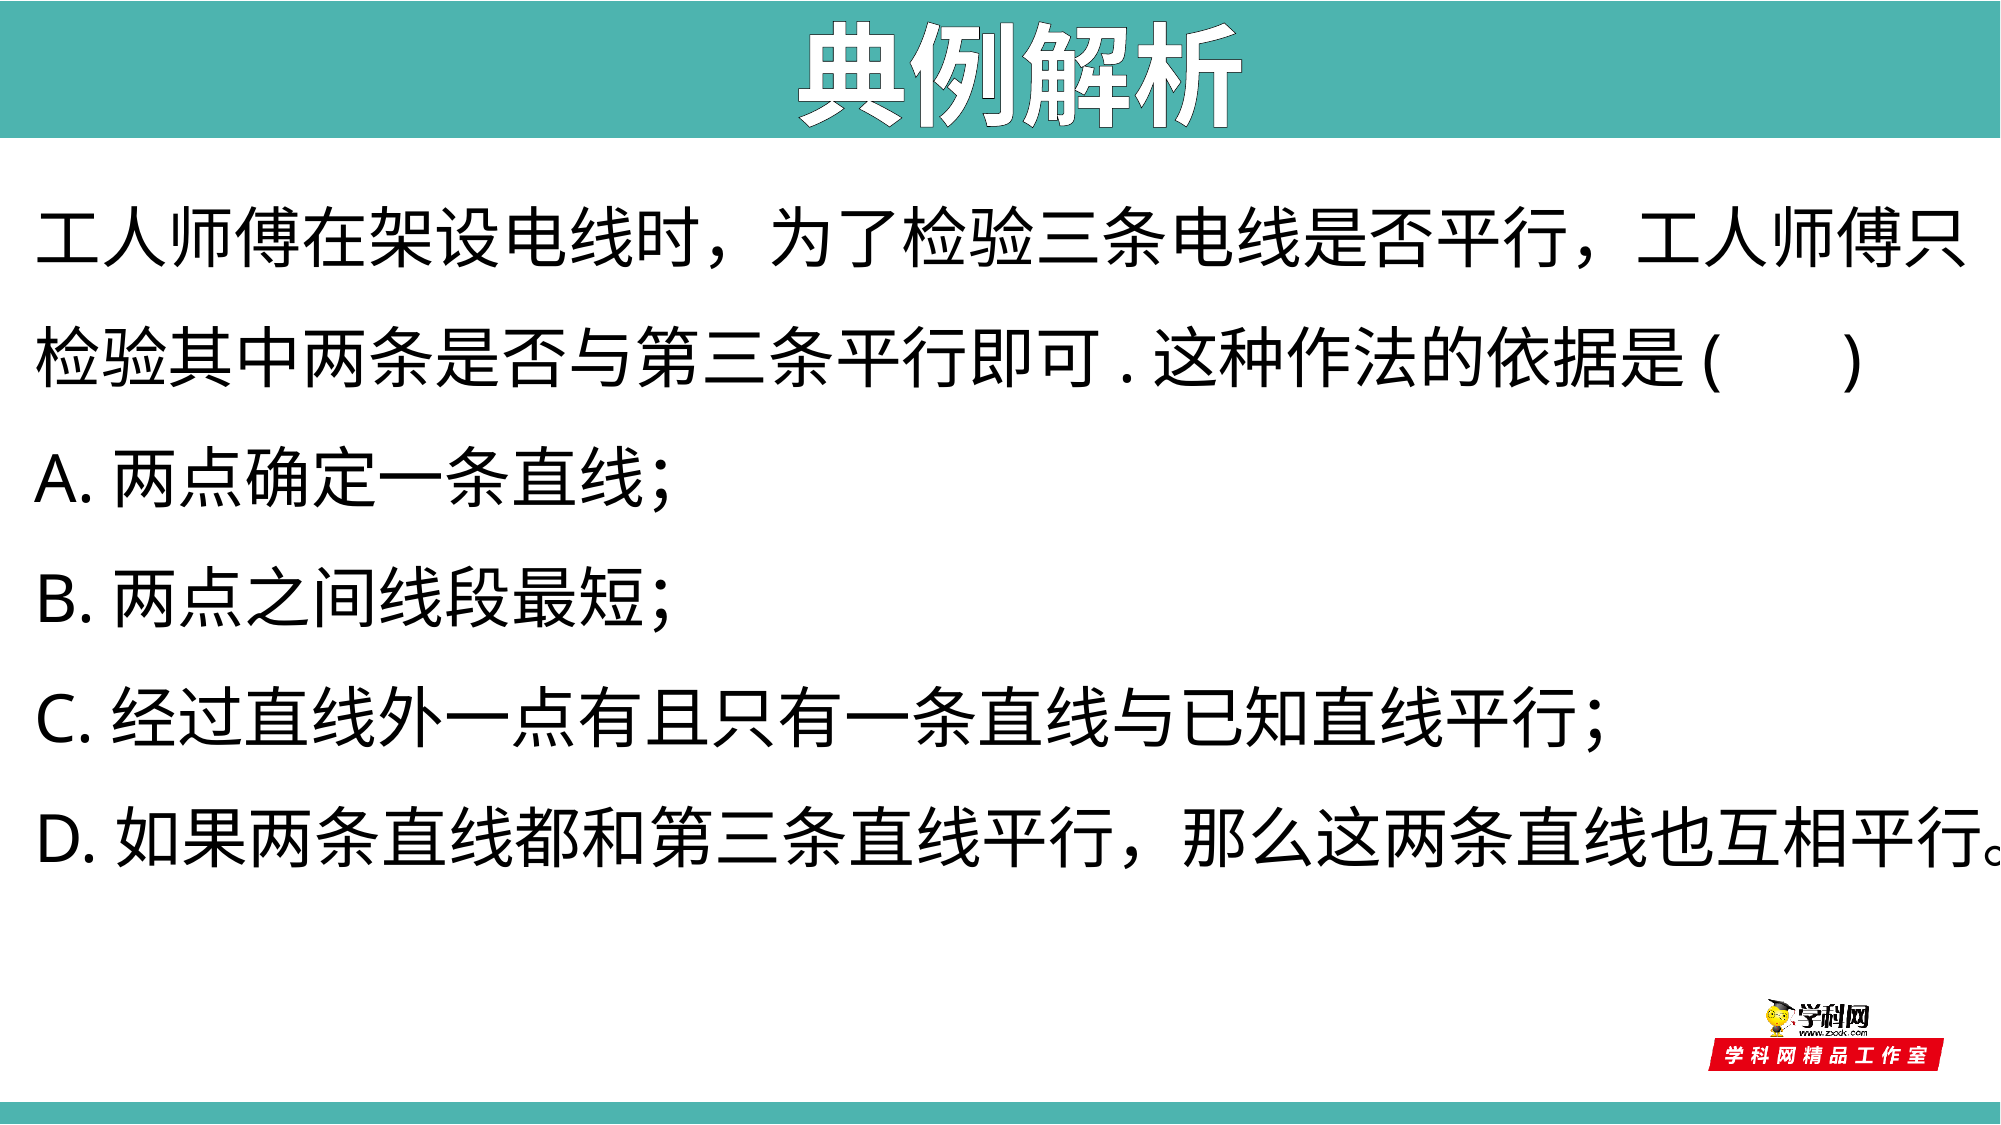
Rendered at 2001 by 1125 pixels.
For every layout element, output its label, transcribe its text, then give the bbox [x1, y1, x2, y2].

picture [0, 1, 2001, 1124]
text_box 工人师傅在架设电线时，为了检验三条电线是否平行，工人师傅只检验其中两条是否与第三条平行即可.这种作法的依据是( ) A.两点确定一条直线； B.两点之间线段最短； C.经过直线外一点有且只有一条直线与已知直线平行； D.如果两条直线都和第三条直线平行，那么这两条直线也互相平行。 [19, 148, 2000, 884]
text_box 典例解析 [780, 0, 1261, 148]
